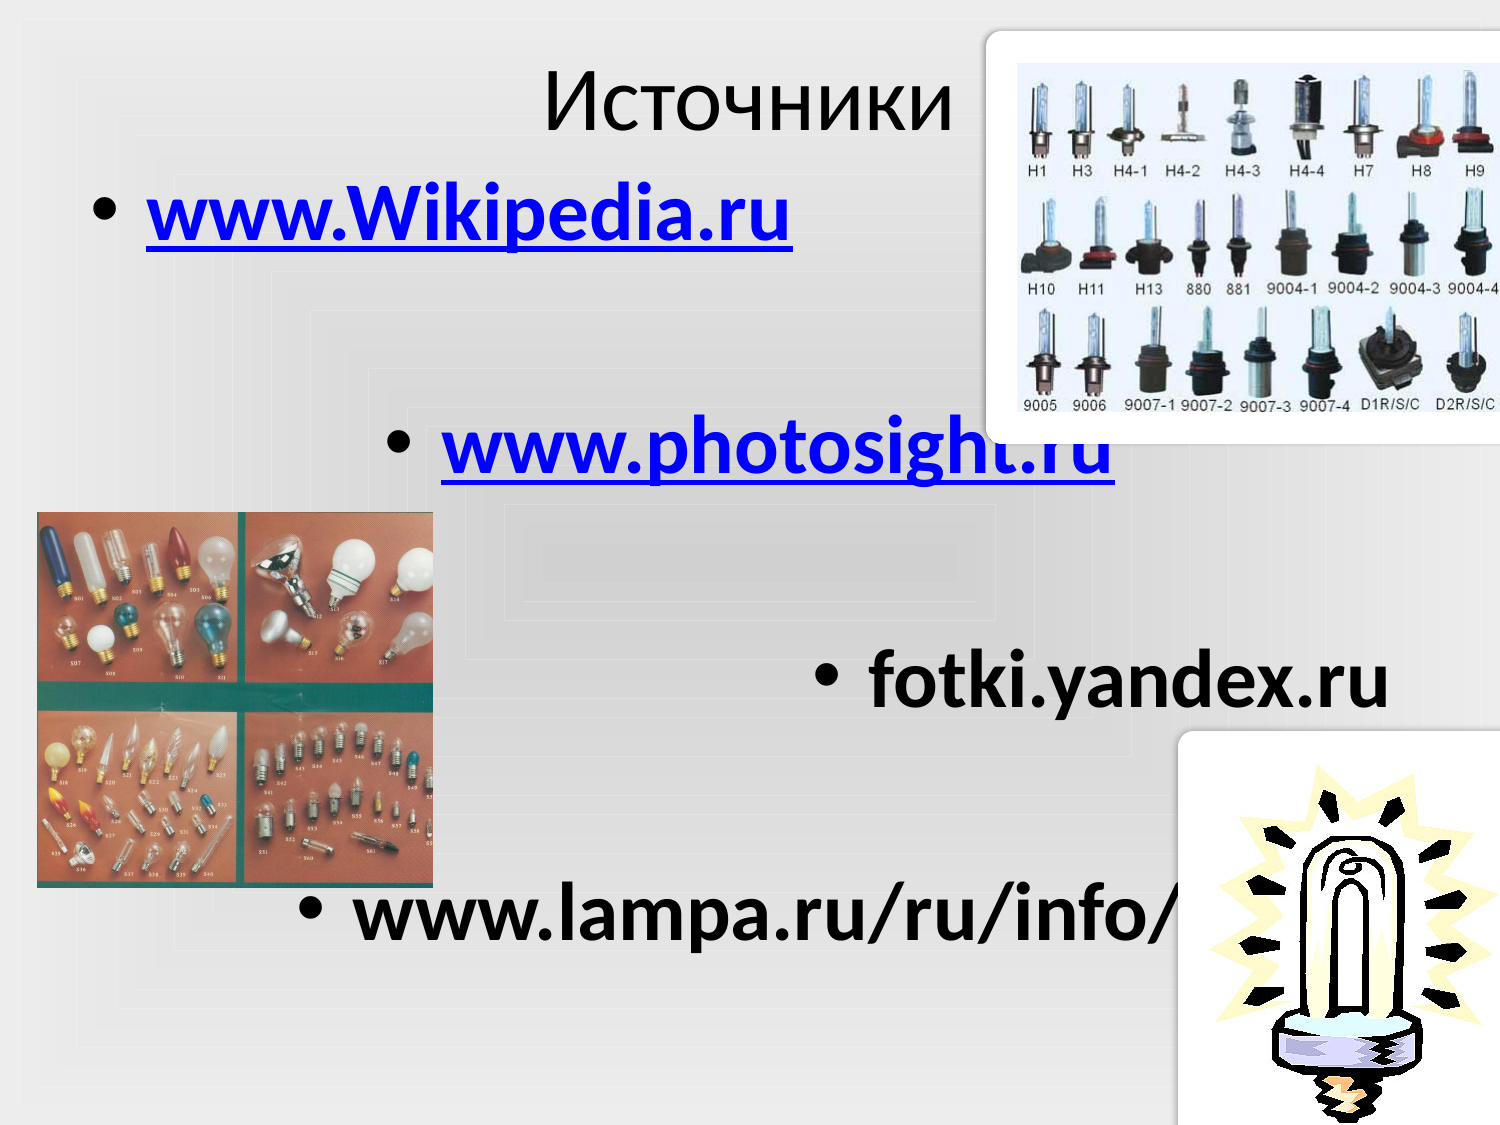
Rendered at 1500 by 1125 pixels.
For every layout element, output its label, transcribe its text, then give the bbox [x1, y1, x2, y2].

title Источники [75, 0, 1425, 149]
picture [36, 511, 434, 888]
picture [1016, 62, 1500, 413]
picture [1208, 761, 1500, 1125]
list www.Wikipedia.ru www.photosight.ru fotki.yandex.ru www.lampa.ru/ru/info/ [75, 149, 1425, 1025]
